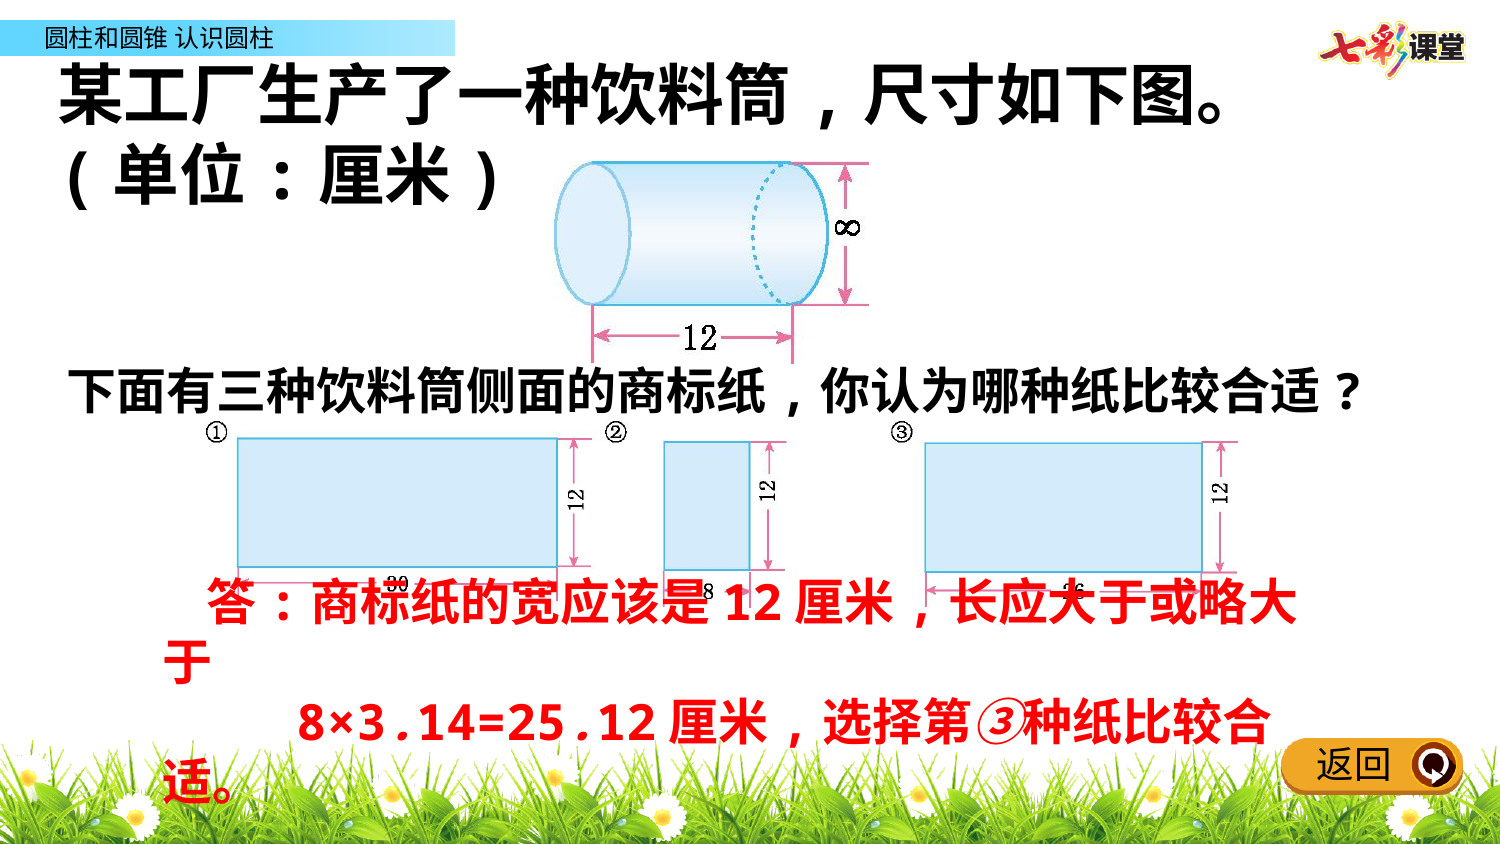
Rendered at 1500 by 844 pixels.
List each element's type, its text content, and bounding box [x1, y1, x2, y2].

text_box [1281, 733, 1464, 795]
text_box 下面有三种饮料筒侧面的商标纸,你认为哪种纸比较合适? [51, 351, 1378, 487]
text_box 答:商标纸的宽应该是12厘米,长应大于或略大于 8×3.14=25.12厘米,选择第③种纸比较合适。 [147, 563, 1317, 819]
picture [0, 740, 1500, 844]
text_box 某工厂生产了一种饮料筒,尺寸如下图。 (单位:厘米) [41, 45, 1279, 221]
picture [206, 421, 1238, 608]
picture [1316, 20, 1468, 80]
picture [554, 161, 869, 364]
